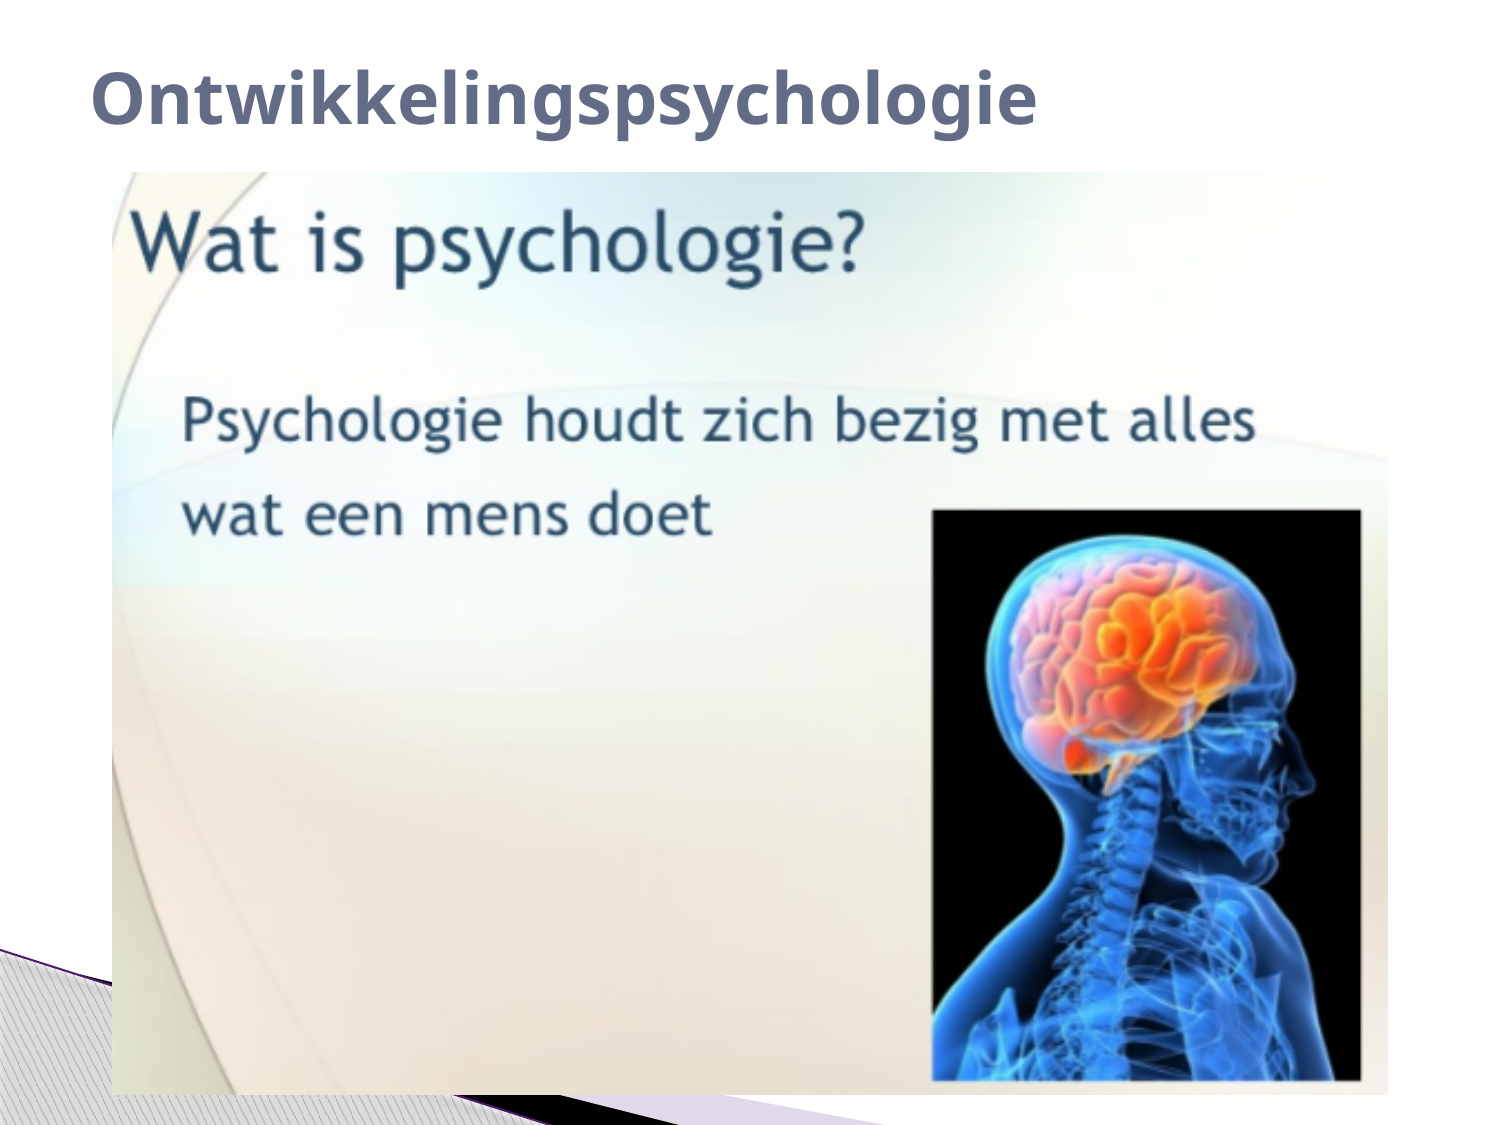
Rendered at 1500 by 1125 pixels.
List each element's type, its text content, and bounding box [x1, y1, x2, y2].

title Ontwikkelingspsychologie [75, 45, 1425, 233]
picture [111, 172, 1389, 1095]
